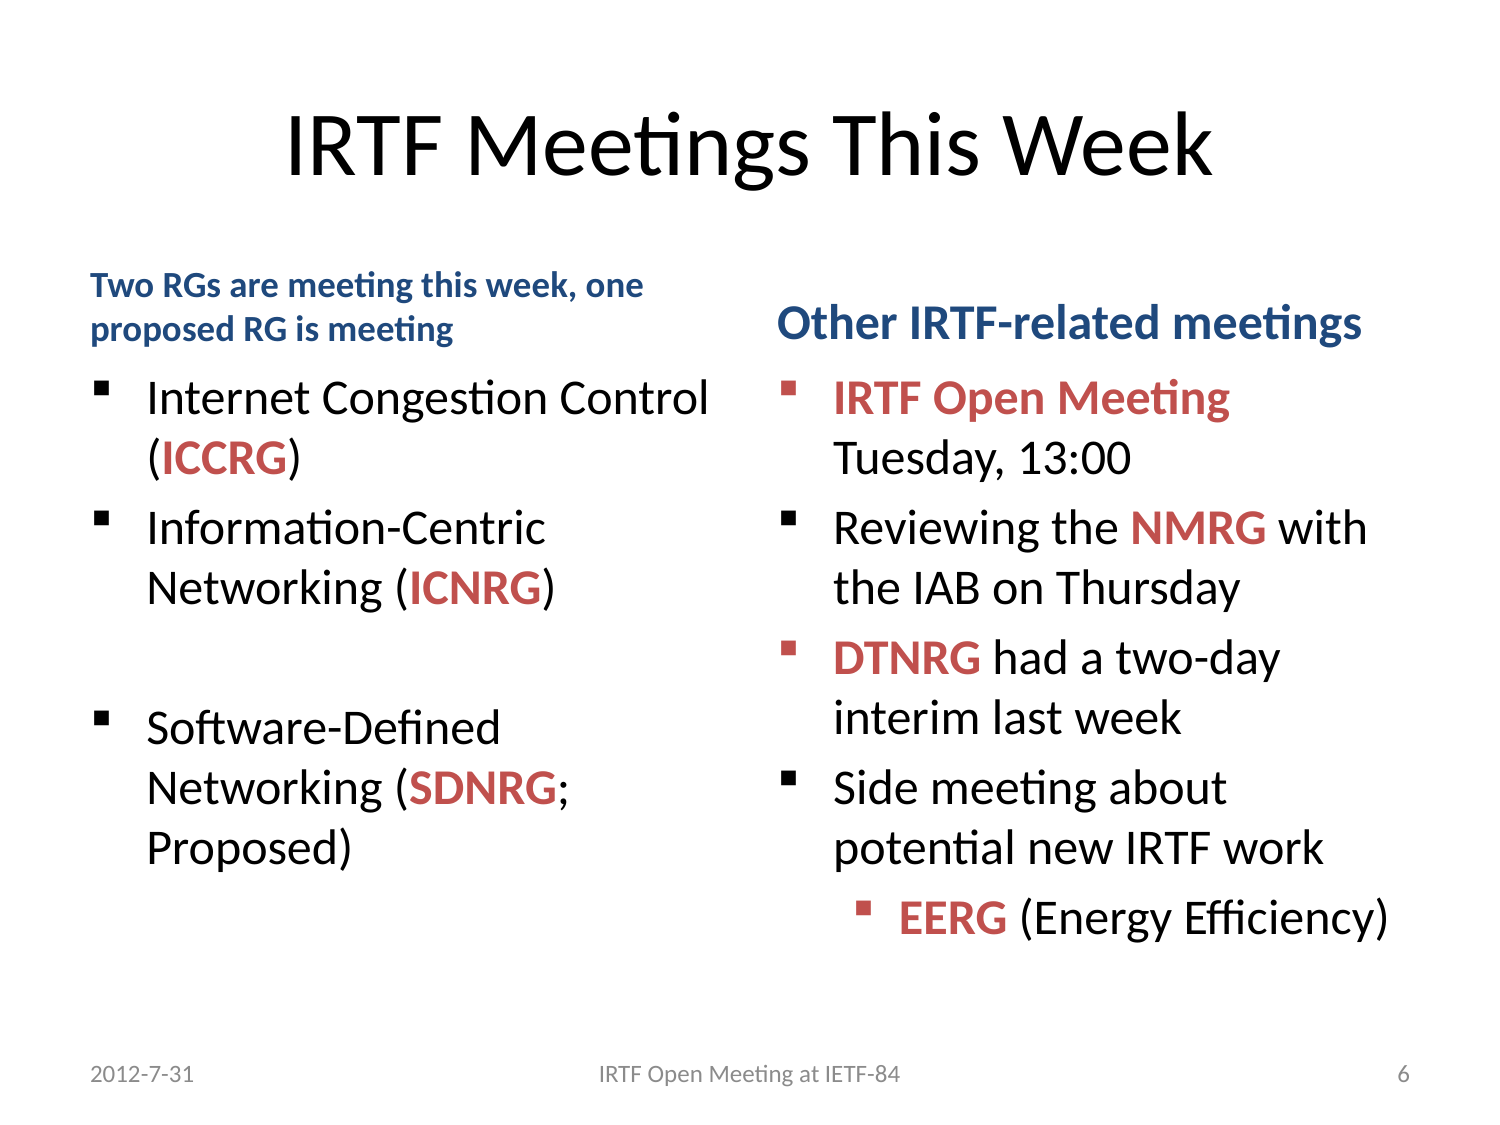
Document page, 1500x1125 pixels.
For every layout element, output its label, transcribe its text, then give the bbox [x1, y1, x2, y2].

slide_number 6 [1074, 1042, 1425, 1103]
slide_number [75, 1042, 425, 1103]
list Other IRTF-related meetings [761, 251, 1425, 356]
list IRTF Open Meeting Tuesday, 13:00 Reviewing the NMRG with the IAB on Thursday DTNRG had a two-day interim last week Side meeting about potential new IRTF work EERG (Energy Efficiency) [761, 356, 1425, 1005]
title IRTF Meetings This Week [75, 45, 1425, 233]
list Internet Congestion Control (ICCRG) Information-Centric Networking (ICNRG) Software-Defined Networking (SDNRG; Proposed) [75, 356, 738, 1005]
list Two RGs are meeting this week, one proposed RG is meeting [75, 251, 738, 356]
footer IRTF Open Meeting at IETF-84 [512, 1042, 988, 1103]
